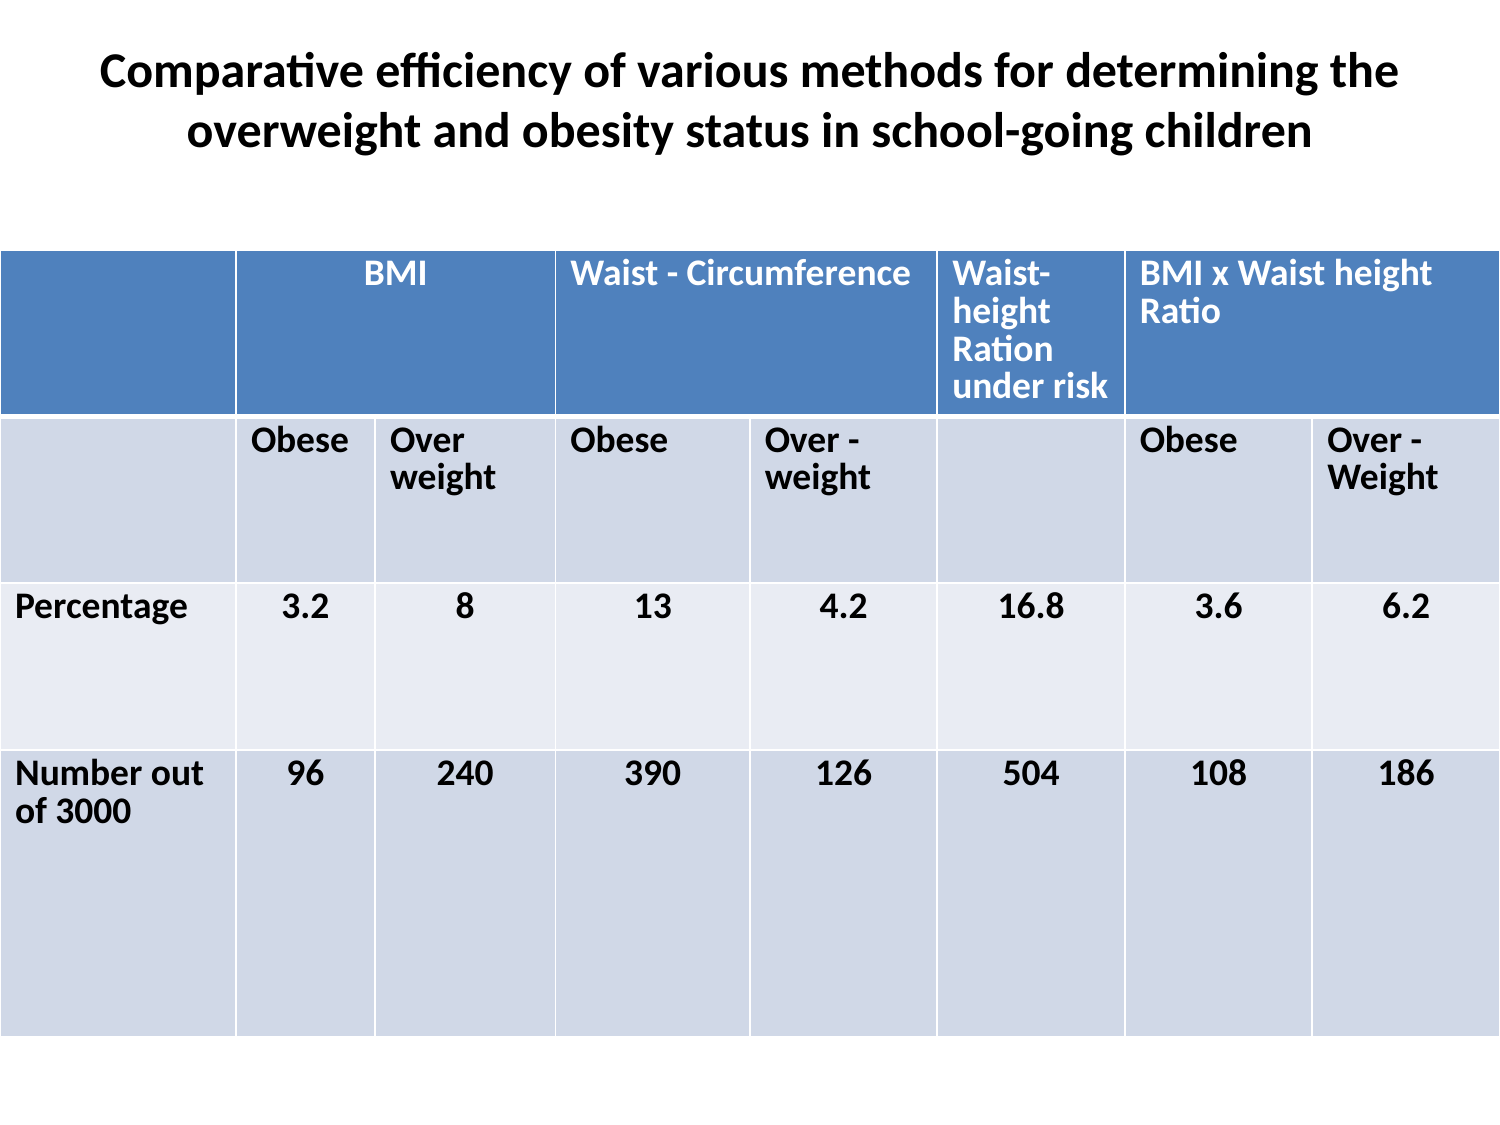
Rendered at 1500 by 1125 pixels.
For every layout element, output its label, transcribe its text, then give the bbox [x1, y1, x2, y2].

table_cell 3.6 [1126, 584, 1311, 749]
table_cell 108 [1126, 751, 1311, 1036]
table_cell 504 [938, 751, 1124, 1036]
table_cell Percentage [1, 584, 235, 749]
table_cell Over -Weight [1313, 419, 1499, 582]
table_cell Over -weight [751, 419, 936, 582]
table_header Waist - Circumference [556, 251, 936, 414]
table_cell Obese [556, 419, 749, 582]
table_cell 6.2 [1313, 584, 1499, 749]
table_header [1, 251, 235, 414]
table_cell 8 [376, 584, 555, 749]
table_cell 186 [1313, 751, 1499, 1036]
table_cell Obese [1126, 419, 1311, 582]
title Comparative efficiency of various methods for determining the overweight and obesity status in school-going children [75, 45, 1425, 150]
table_cell 13 [556, 584, 749, 749]
table_cell 126 [751, 751, 936, 1036]
table_cell Over weight [376, 419, 555, 582]
table_cell 96 [237, 751, 374, 1036]
table_cell [938, 419, 1124, 582]
table_cell 16.8 [938, 584, 1124, 749]
table_cell 390 [556, 751, 749, 1036]
table_header BMI x Waist height Ratio [1126, 251, 1499, 414]
table_cell [1, 419, 235, 582]
table_cell 4.2 [751, 584, 936, 749]
table_cell 3.2 [237, 584, 374, 749]
table_cell Number out of 3000 [1, 751, 235, 1036]
table_cell Obese [237, 419, 374, 582]
table_header Waist- height Ration under risk [938, 251, 1124, 414]
table_cell 240 [376, 751, 555, 1036]
table_header BMI [237, 251, 555, 414]
